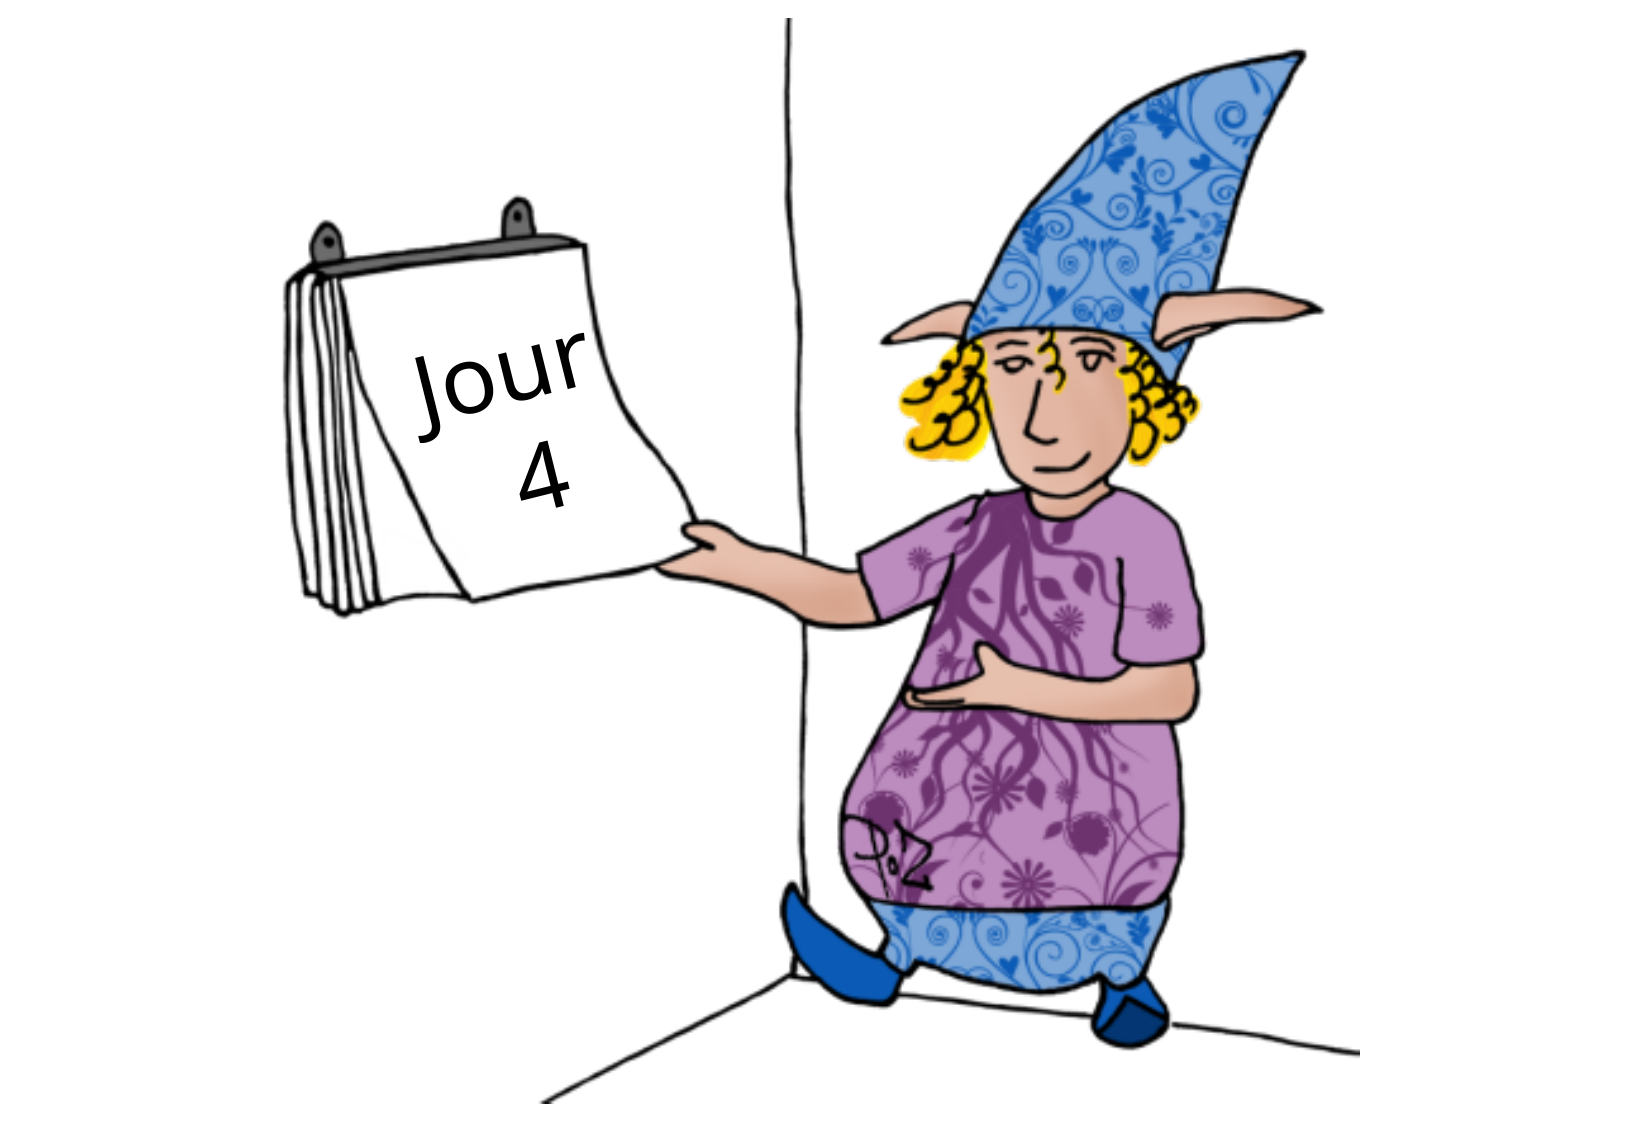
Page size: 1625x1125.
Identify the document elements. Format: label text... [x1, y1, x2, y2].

picture [264, 18, 1360, 1104]
text_box Jour 4 [338, 268, 692, 576]
